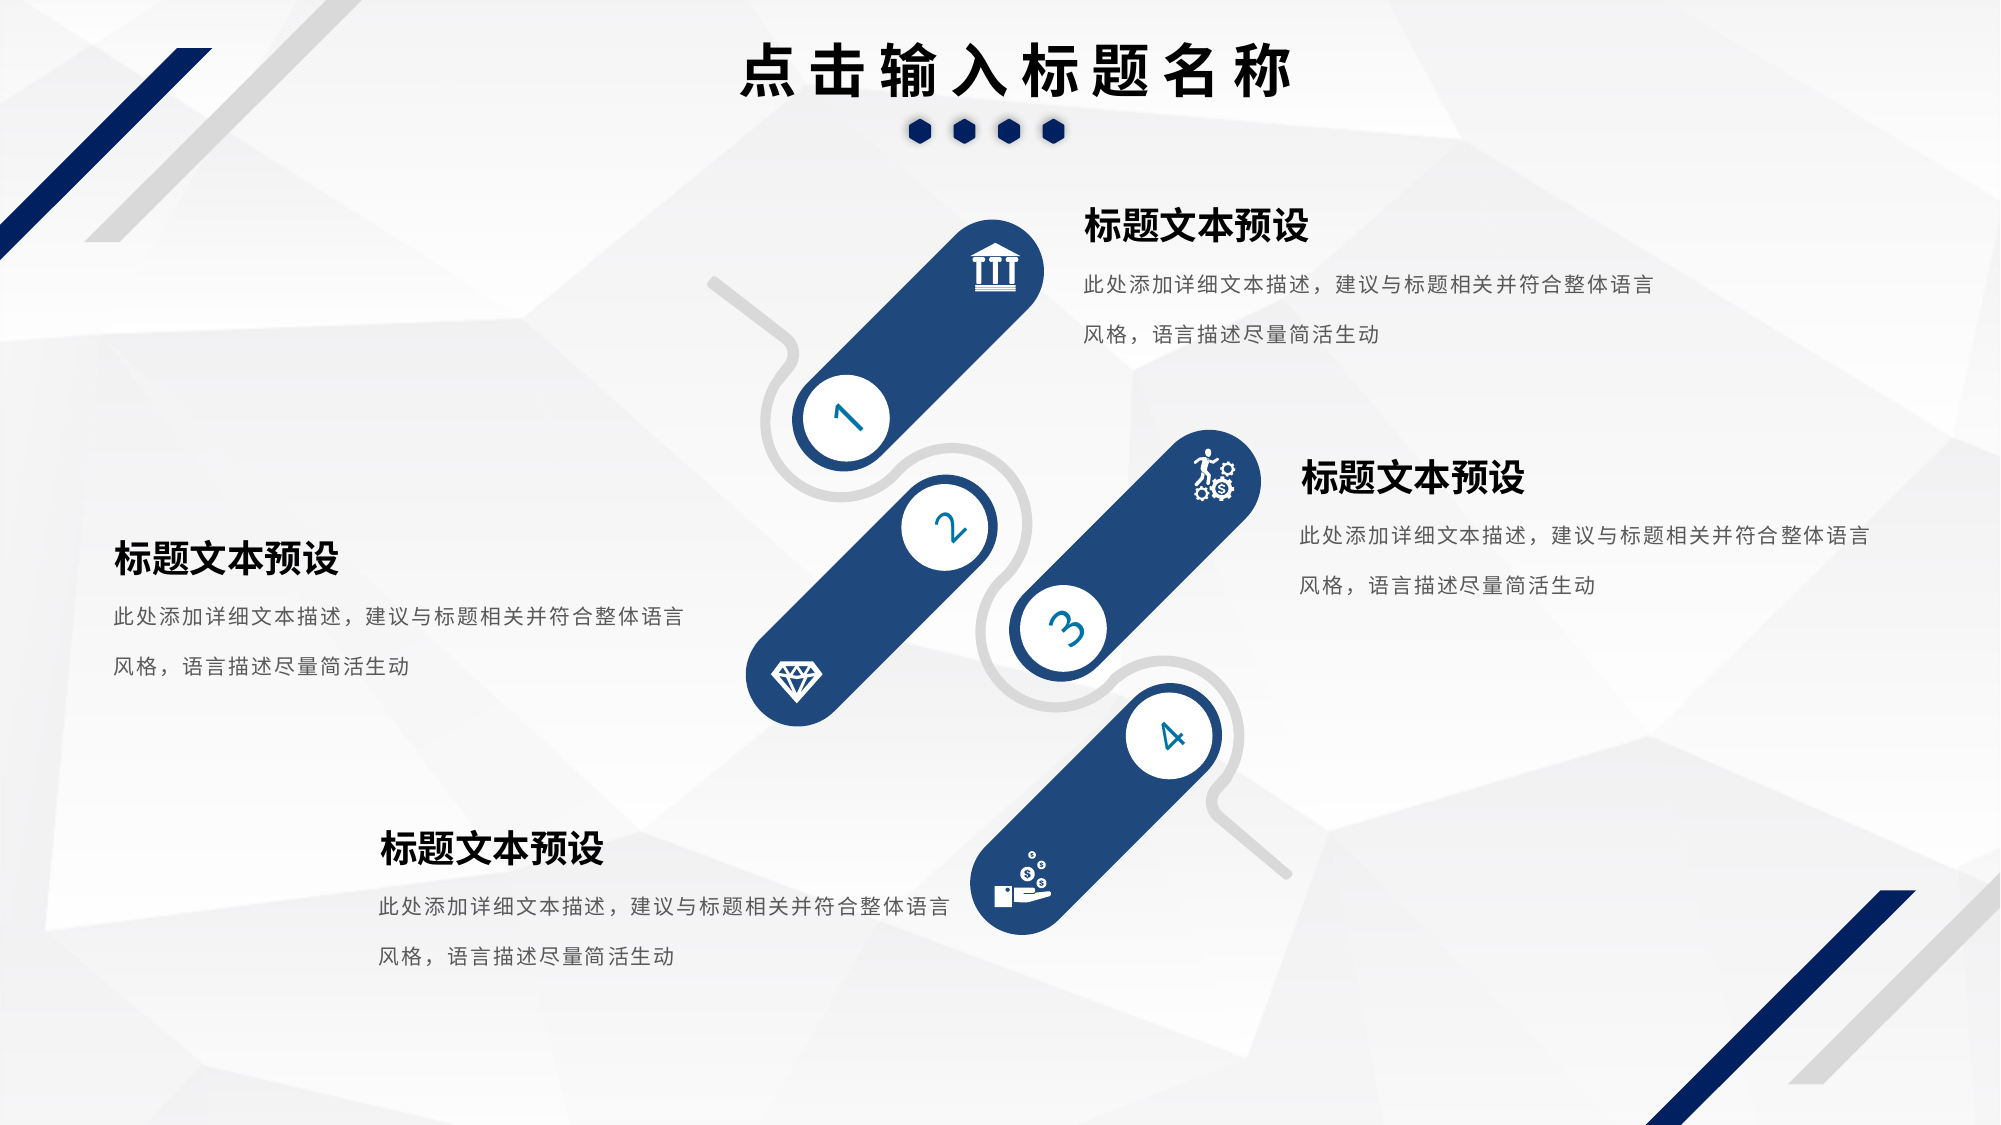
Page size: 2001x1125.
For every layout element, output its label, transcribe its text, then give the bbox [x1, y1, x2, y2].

picture [0, 0, 2001, 1125]
text_box 此处添加详细文本描述，建议与标题相关并符合整体语言风格，语言描述尽量简活生动 [1412, 497, 1892, 682]
text_box 此处添加详细文本描述，建议与标题相关并符合整体语言风格，语言描述尽量简活生动 [113, 578, 592, 763]
text_box 标题文本预设 [100, 527, 361, 588]
text_box [997, 117, 1022, 145]
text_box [592, 242, 1412, 908]
text_box 标题文本预设 [1412, 446, 1547, 497]
text_box 点击输入标题名称 [723, 27, 1307, 112]
text_box 此处添加详细文本描述，建议与标题相关并符合整体语言风格，语言描述尽量简活生动 [378, 868, 971, 1053]
text_box [1041, 117, 1066, 145]
text_box 此处添加详细文本描述，建议与标题相关并符合整体语言风格，语言描述尽量简活生动 [1412, 246, 1675, 430]
text_box 标题文本预设 [1069, 194, 1331, 242]
text_box 标题文本预设 [365, 817, 592, 877]
text_box [908, 117, 933, 145]
text_box [952, 117, 977, 145]
